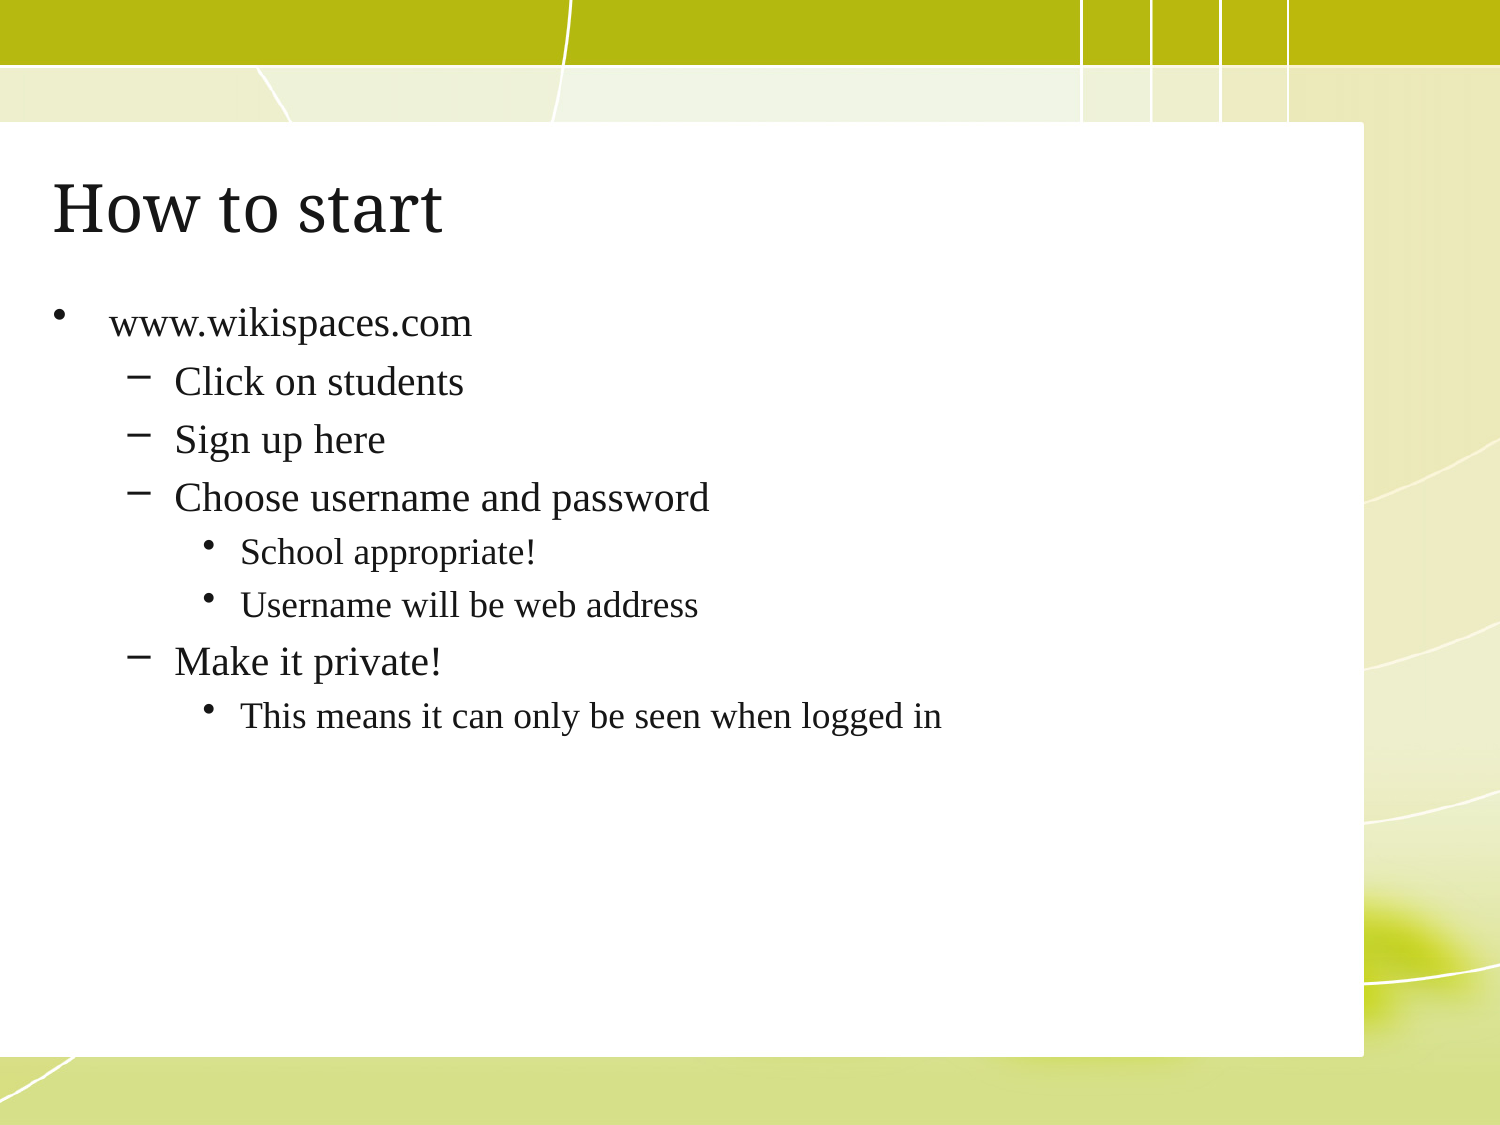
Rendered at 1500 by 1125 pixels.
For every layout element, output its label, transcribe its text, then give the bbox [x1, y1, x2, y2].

list www.wikispaces.com Click on students Sign up here Choose username and password School appropriate! Username will be web address Make it private! This means it can only be seen when logged in [37, 287, 1288, 963]
title How to start [37, 137, 1288, 276]
picture [0, 0, 1500, 1125]
